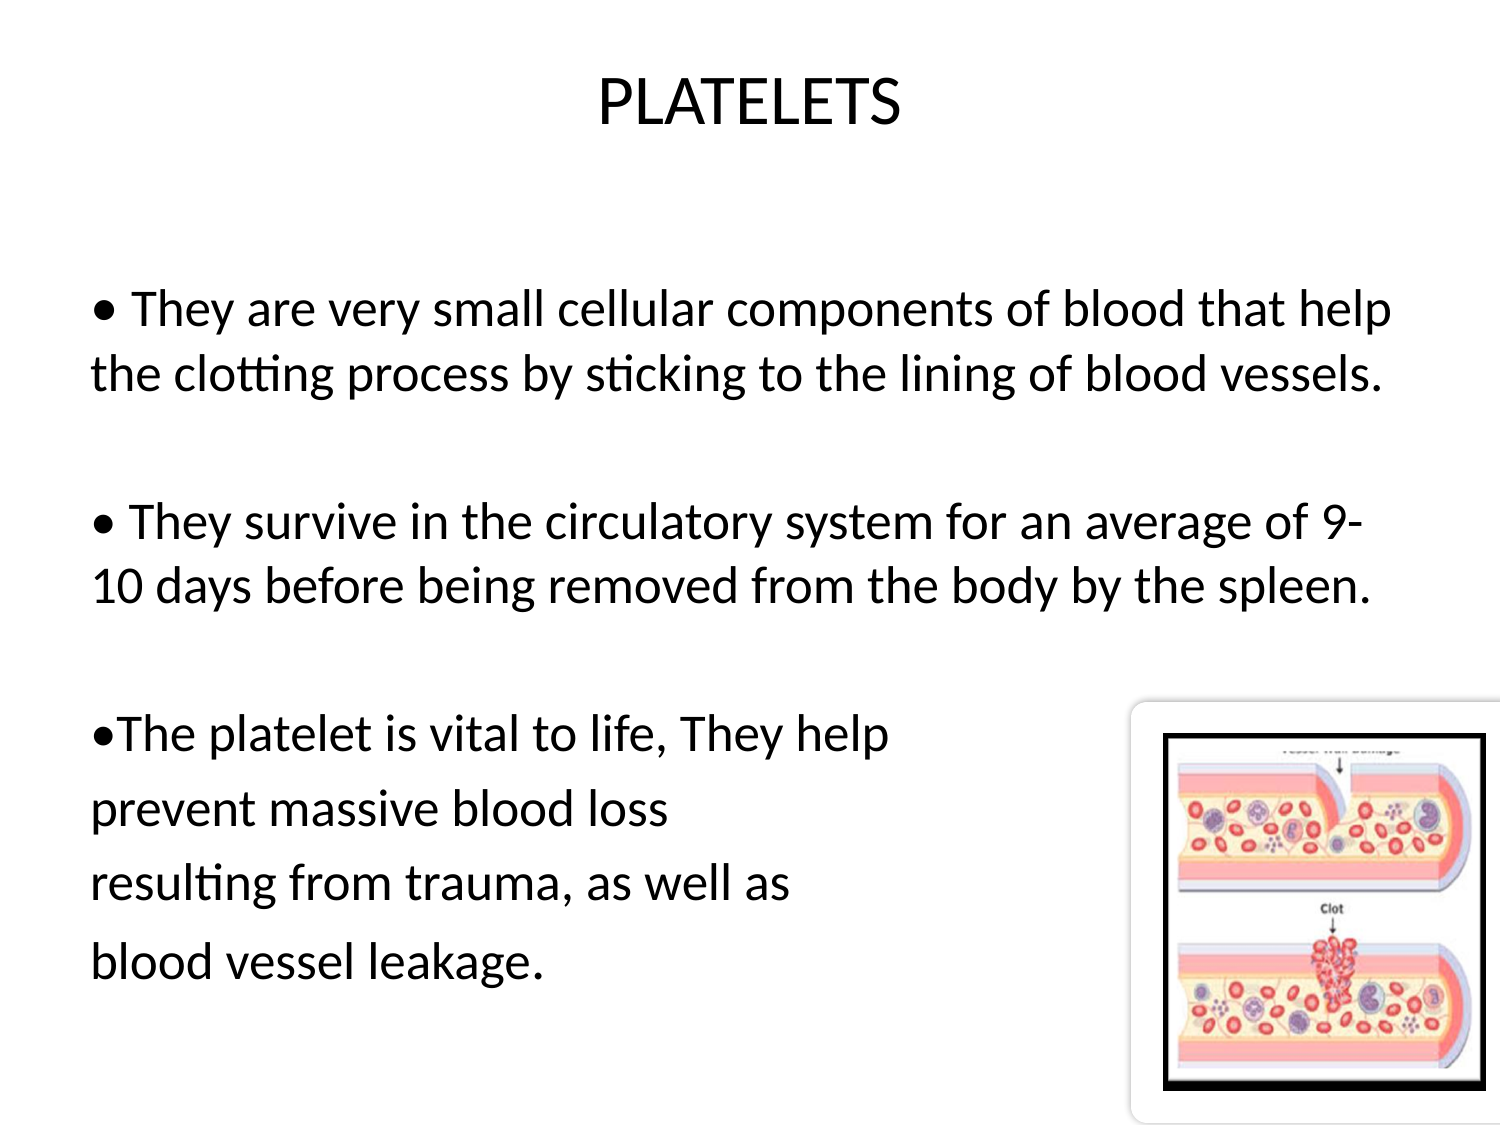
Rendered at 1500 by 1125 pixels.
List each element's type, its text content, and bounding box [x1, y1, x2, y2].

list • They are very small cellular components of blood that help the clotting process by sticking to the lining of blood vessels. • They survive in the circulatory system for an average of 9-10 days before being removed from the body by the spleen. •The platelet is vital to life, They help prevent massive blood loss resulting from trauma, as well as blood vessel leakage. [75, 262, 1425, 1005]
picture [1162, 732, 1487, 1092]
title PLATELETS [75, 45, 1425, 233]
